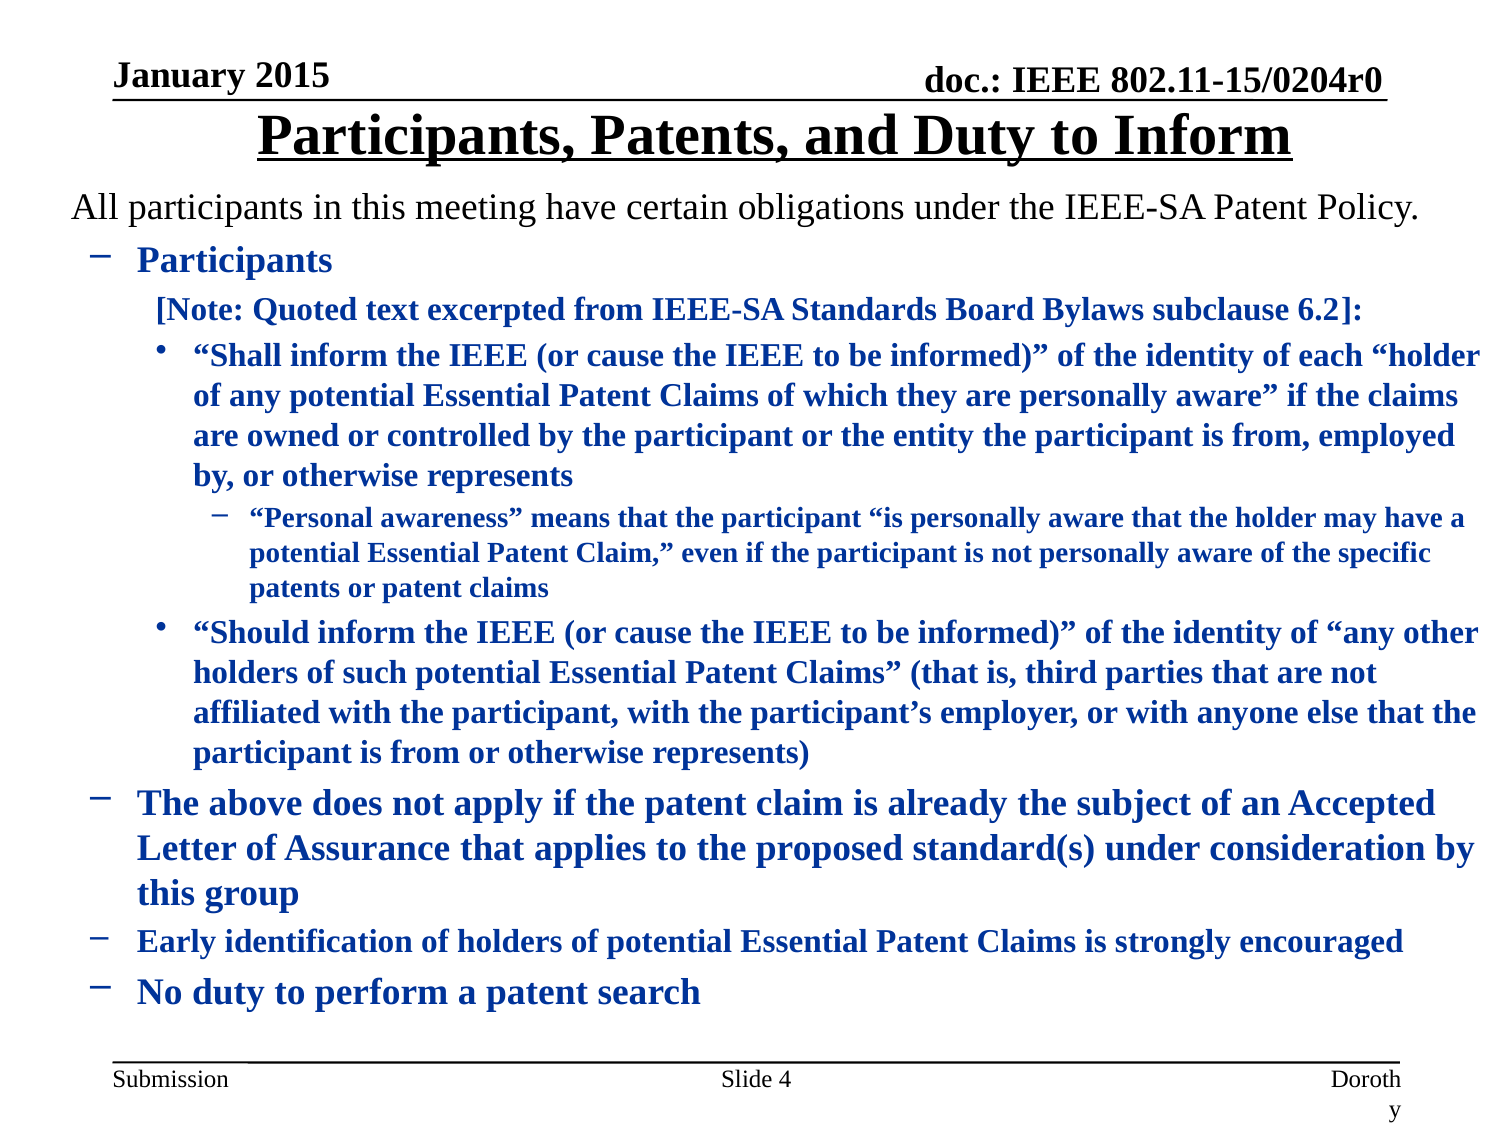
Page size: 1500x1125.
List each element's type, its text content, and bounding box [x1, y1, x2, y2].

slide_number Slide 4 [712, 1061, 800, 1093]
title Participants, Patents, and Duty to Inform [49, 99, 1500, 163]
footer Dorothy Stanley, Aruba Networks [1324, 1061, 1402, 1093]
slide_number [112, 49, 388, 96]
list All participants in this meeting have certain obligations under the IEEE-SA Patent Policy. Participants [Note: Quoted text excerpted from IEEE-SA Standards Board Bylaws subclause 6.2]: “Shall inform the IEEE (or cause the IEEE to be informed)” of the identity of each “holder of any potential Essential Patent Claims of which they are personally aware” if the claims are owned or controlled by the participant or the entity the participant is from, employed by, or otherwise represents “Personal awareness” means that the participant “is personally aware that the holder may have a potential Essential Patent Claim,” even if the participant is not personally aware of the specific patents or patent claims “Should inform the IEEE (or cause the IEEE to be informed)” of the identity of “any other holders of such potential Essential Patent Claims” (that is, third parties that are not affiliated with the participant, with the participant’s employer, or with anyone else that the participant is from or otherwise represents) The above does not apply if the patent claim is already the subject of an Accepted Letter of Assurance that applies to the proposed standard(s) under consideration by this group Early identification of holders of potential Essential Patent Claims is strongly encouraged No duty to perform a patent search [0, 174, 1500, 1051]
